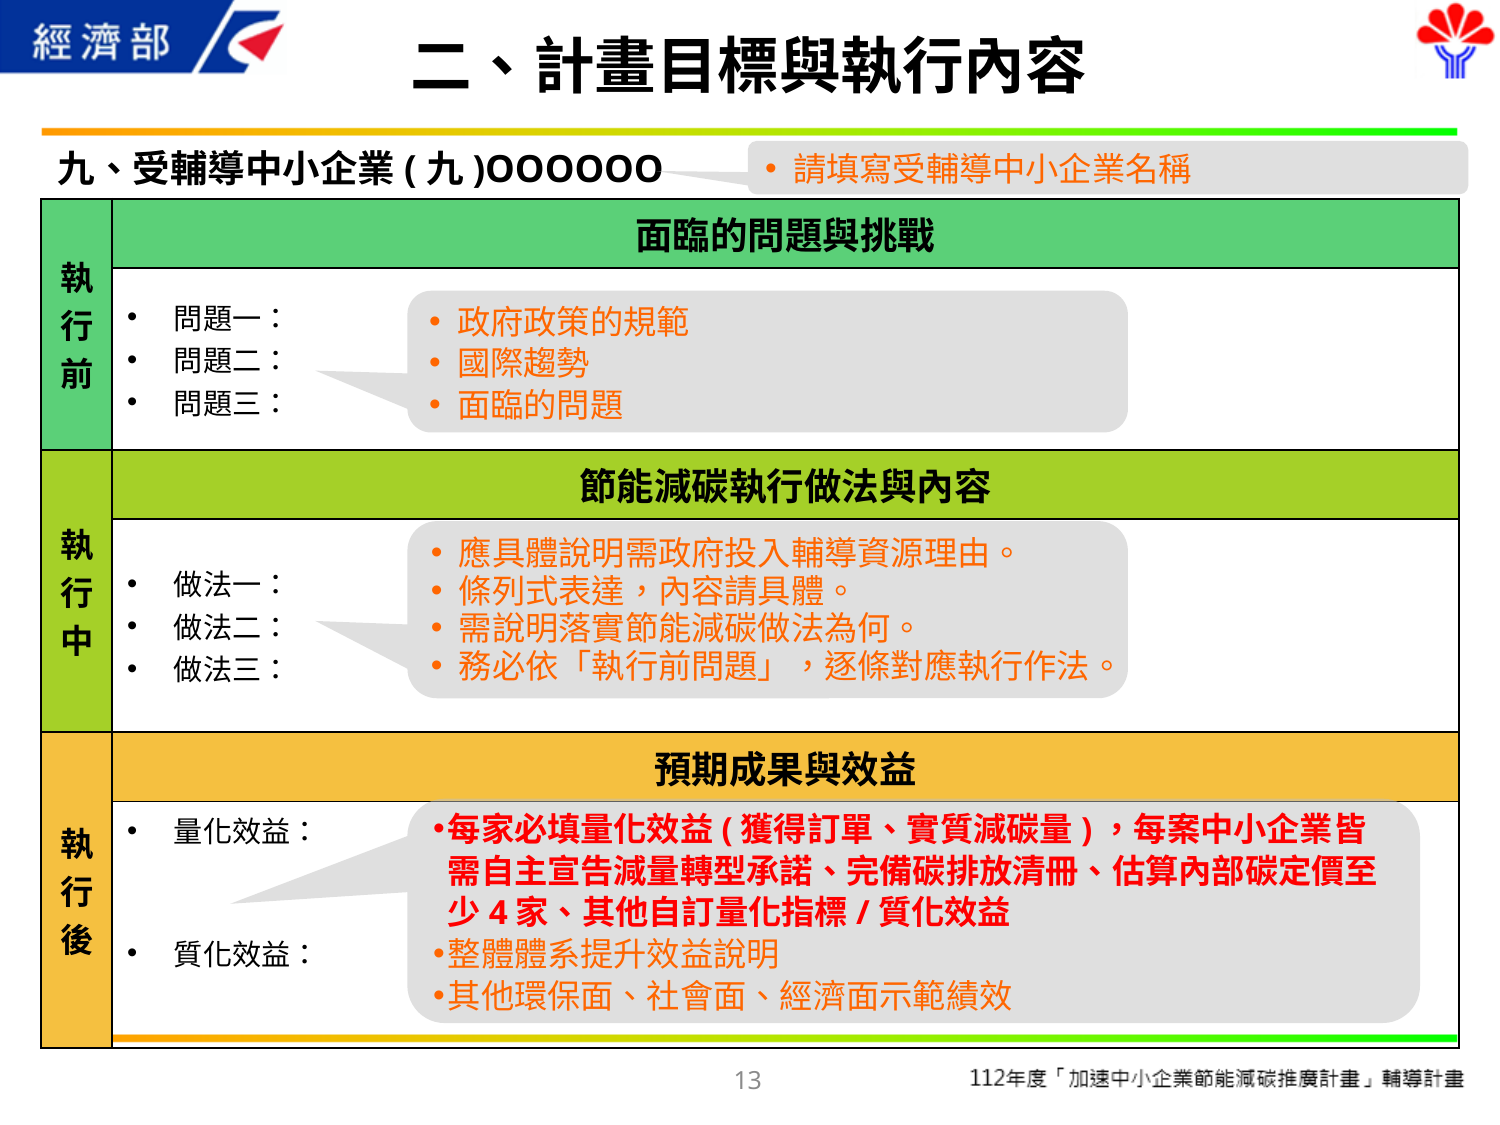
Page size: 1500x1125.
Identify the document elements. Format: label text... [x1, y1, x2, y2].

text_box 政府政策的規範 國際趨勢 面臨的問題 [313, 288, 1131, 435]
text_box 每家必填量化效益(獲得訂單、實質減碳量)，每案中小企業皆需自主宣告減量轉型承諾、完備碳排放清冊、估算內部碳定價至少4家、其他自訂量化指標/質化效益 整體體系提升效益說明 其他環保面、社會面、經濟面示範績效 [228, 796, 1423, 1026]
text_box 請填寫受輔導中小企業名稱 [653, 138, 1471, 197]
table_cell 問題一： 問題二： 問題三： [113, 269, 1458, 449]
table_cell 執行中 [42, 451, 111, 731]
title 二、計畫目標與執行內容 [0, 19, 1497, 109]
table_header 執行前 [42, 200, 111, 449]
table_cell 預期成果與效益 [113, 733, 1458, 801]
table_cell 量化效益： 質化效益： [113, 802, 1458, 1047]
text_box 九、受輔導中小企業(九)OOOOOO [42, 137, 679, 198]
text_box 應具體說明需政府投入輔導資源理由。 條列式表達，內容請具體。 需說明落實節能減碳做法為何。 務必依「執行前問題」，逐條對應執行作法。 [313, 519, 1131, 701]
slide_number 13 [572, 1051, 923, 1112]
table_cell 做法一： 做法二： 做法三： [113, 520, 1458, 731]
table_header 面臨的問題與挑戰 [113, 200, 1458, 267]
table_cell 節能減碳執行做法與內容 [113, 451, 1458, 518]
table_cell 執行後 [42, 733, 111, 1047]
picture [0, 0, 1500, 1125]
